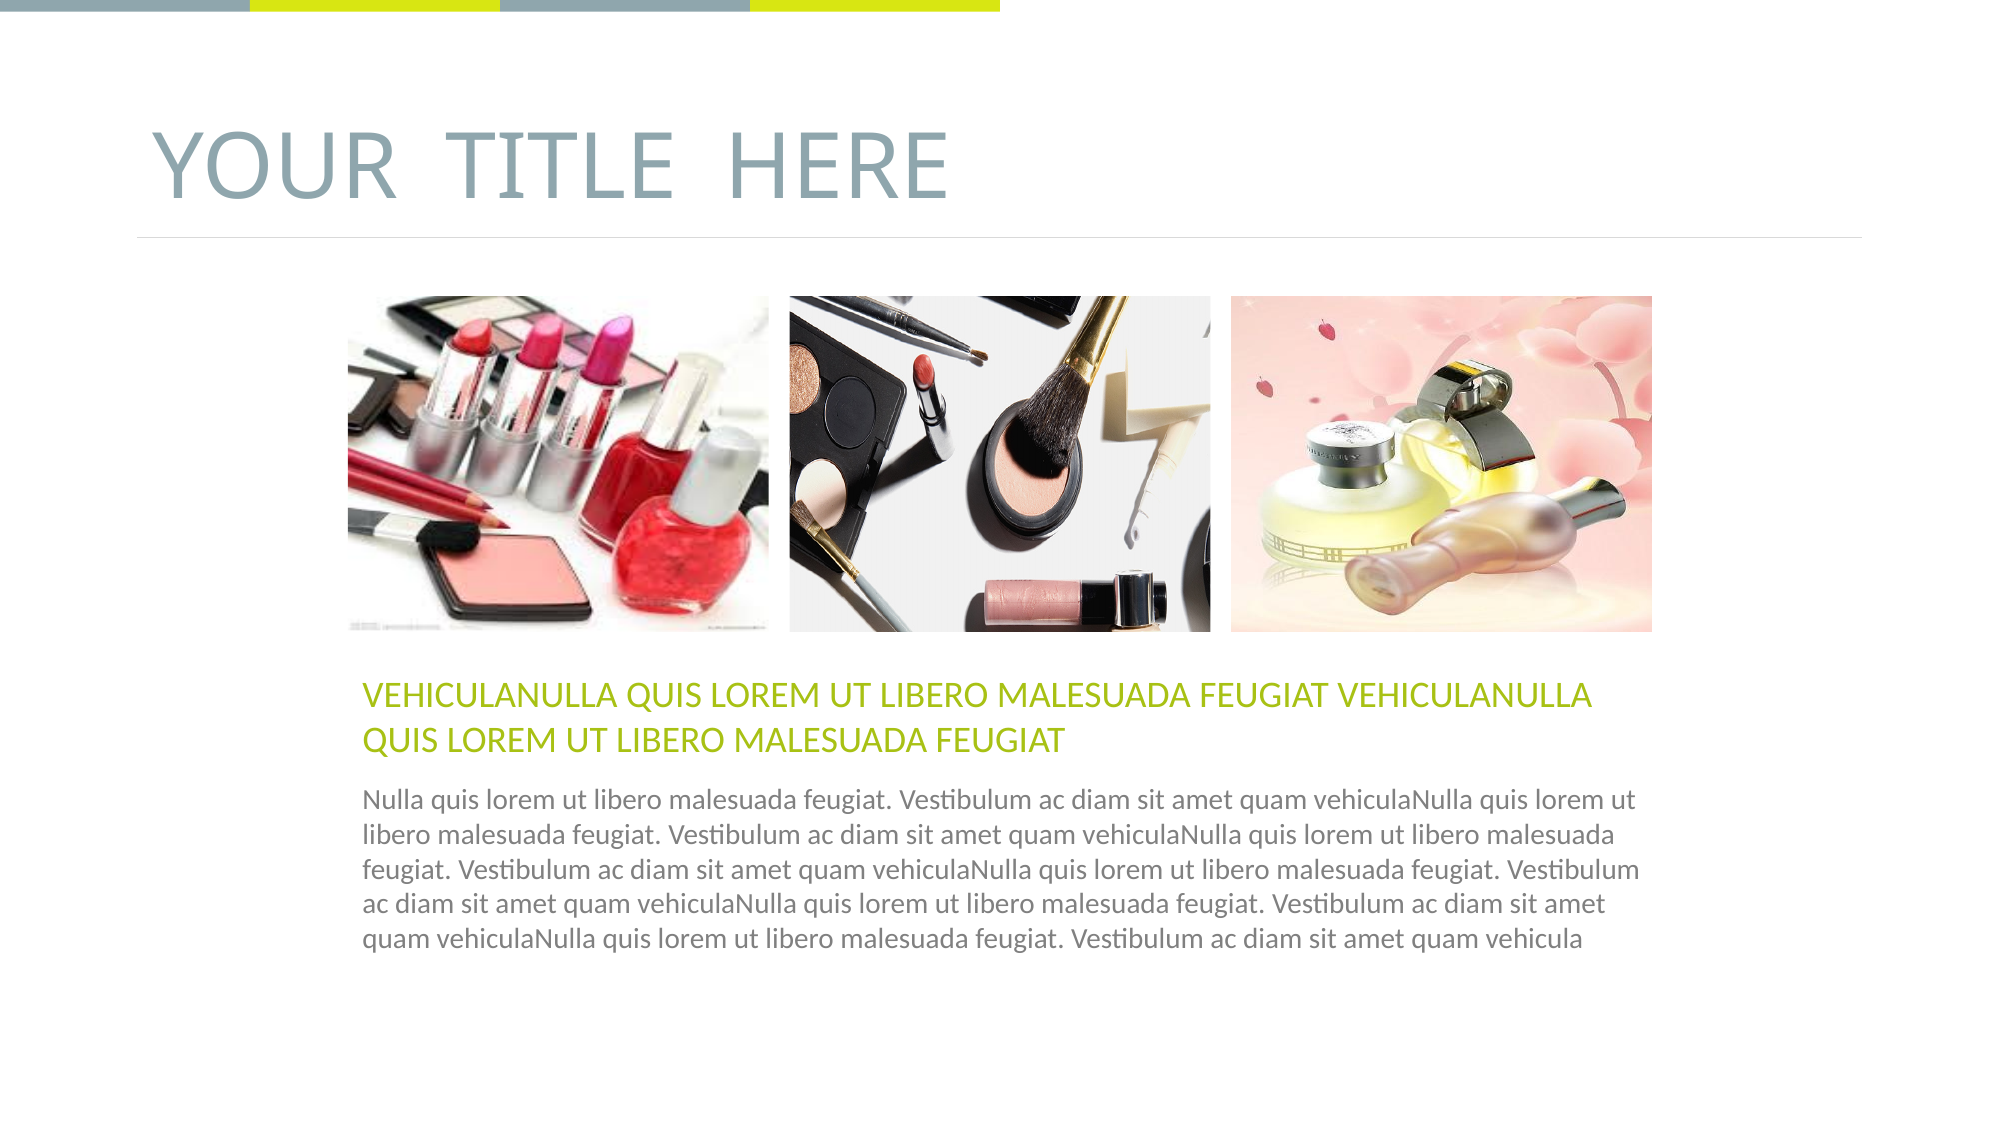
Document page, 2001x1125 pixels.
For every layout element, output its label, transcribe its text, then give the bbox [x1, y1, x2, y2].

text_box [788, 296, 1211, 632]
text_box [1230, 296, 1653, 632]
text_box [347, 296, 770, 632]
title YOUR TITLE HERE [137, 59, 1863, 278]
text_box VEHICULANULLA QUIS LOREM UT LIBERO MALESUADA FEUGIAT VEHICULANULLA QUIS LOREM UT LIBERO MALESUADA FEUGIAT [347, 662, 1639, 768]
text_box Nulla quis lorem ut libero malesuada feugiat. Vestibulum ac diam sit amet quam vehiculaNulla quis lorem ut libero malesuada feugiat. Vestibulum ac diam sit amet quam vehiculaNulla quis lorem ut libero malesuada feugiat. Vestibulum ac diam sit amet quam vehiculaNulla quis lorem ut libero malesuada feugiat. Vestibulum ac diam sit amet quam vehiculaNulla quis lorem ut libero malesuada feugiat. Vestibulum ac diam sit amet quam vehiculaNulla quis lorem ut libero malesuada feugiat. Vestibulum ac diam sit amet quam vehicula [347, 772, 1684, 998]
